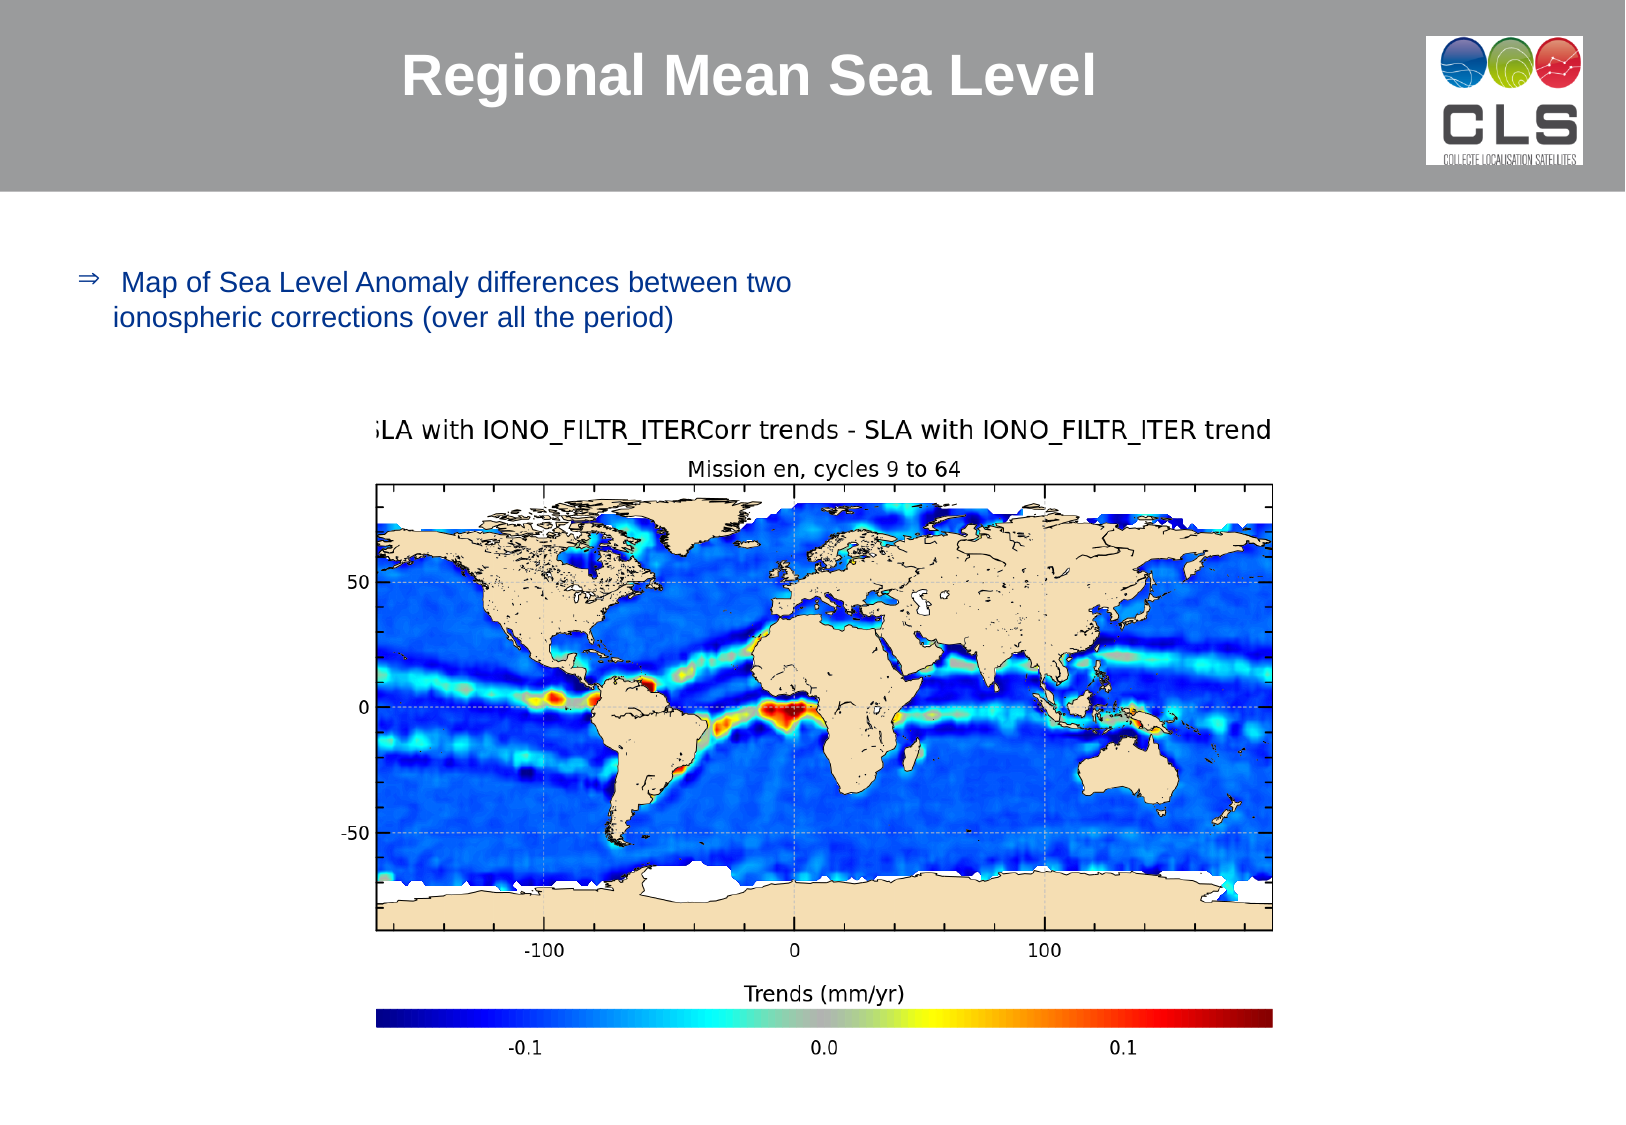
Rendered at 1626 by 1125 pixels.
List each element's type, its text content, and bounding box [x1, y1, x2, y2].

picture [265, 387, 1325, 1092]
text_box Map of Sea Level Anomaly differences between two ionospheric corrections (over all the period) [62, 220, 841, 376]
picture [1426, 36, 1583, 165]
text_box Regional Mean Sea Level [386, 40, 1162, 119]
